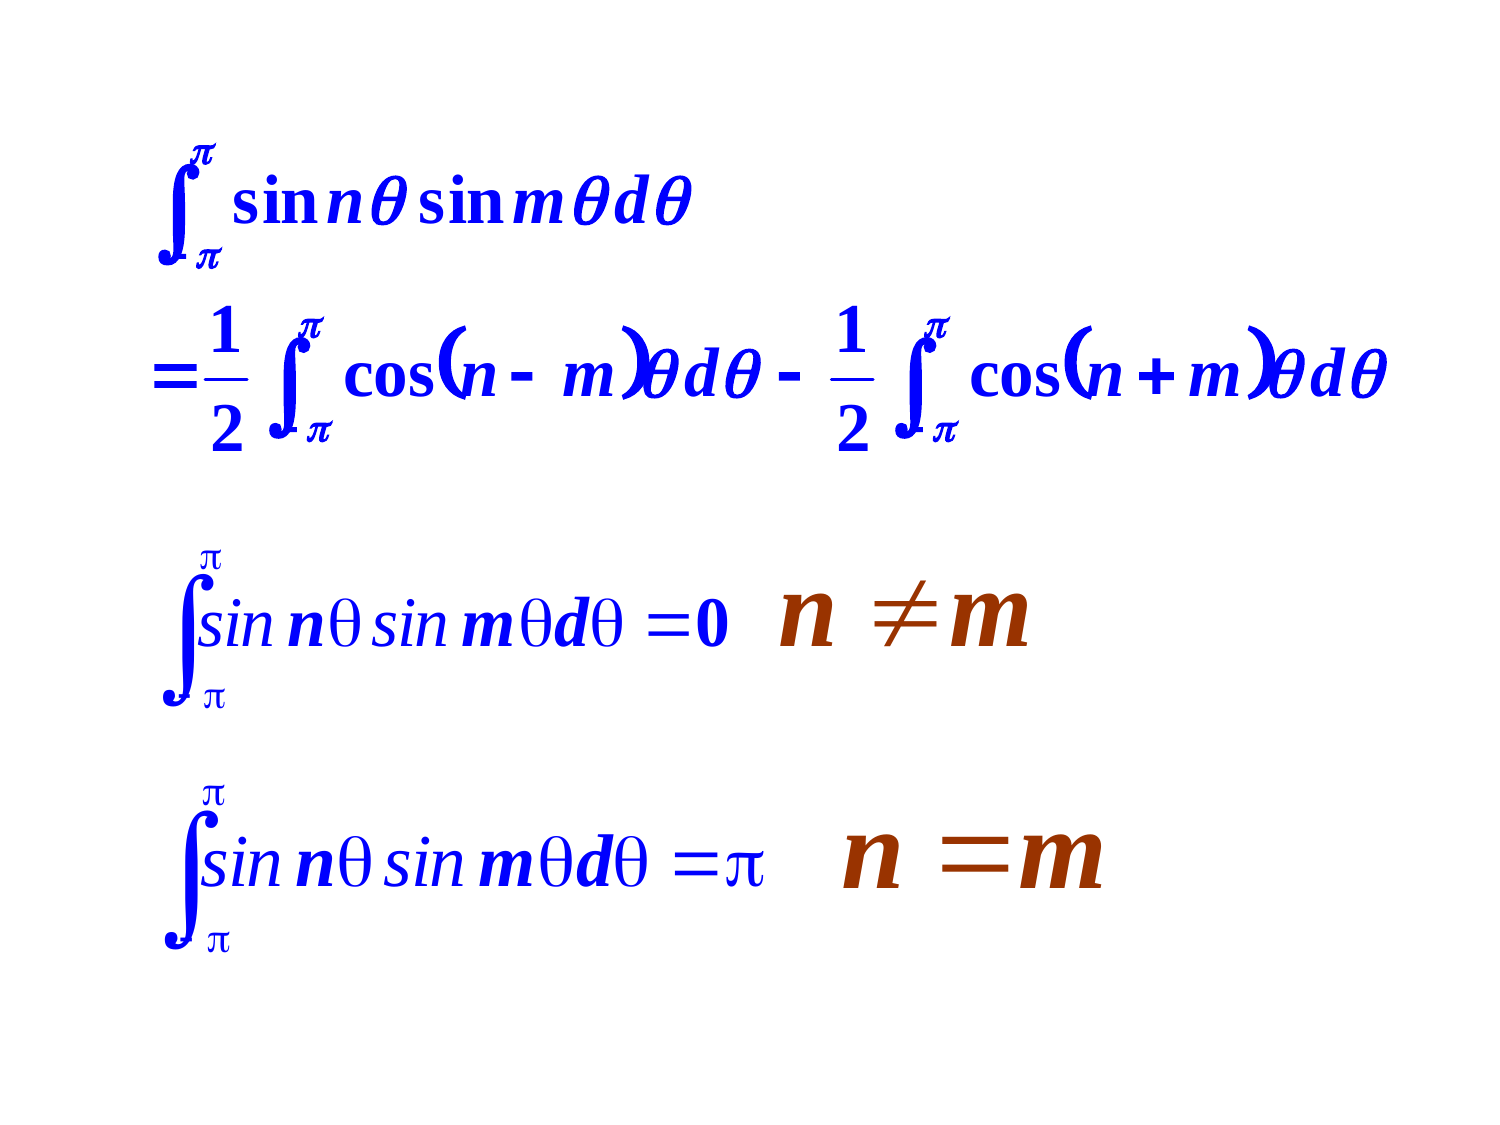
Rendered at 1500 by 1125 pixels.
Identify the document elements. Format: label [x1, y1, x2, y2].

text_box [137, 762, 1126, 963]
text_box [137, 527, 1051, 720]
text_box [137, 124, 1401, 460]
